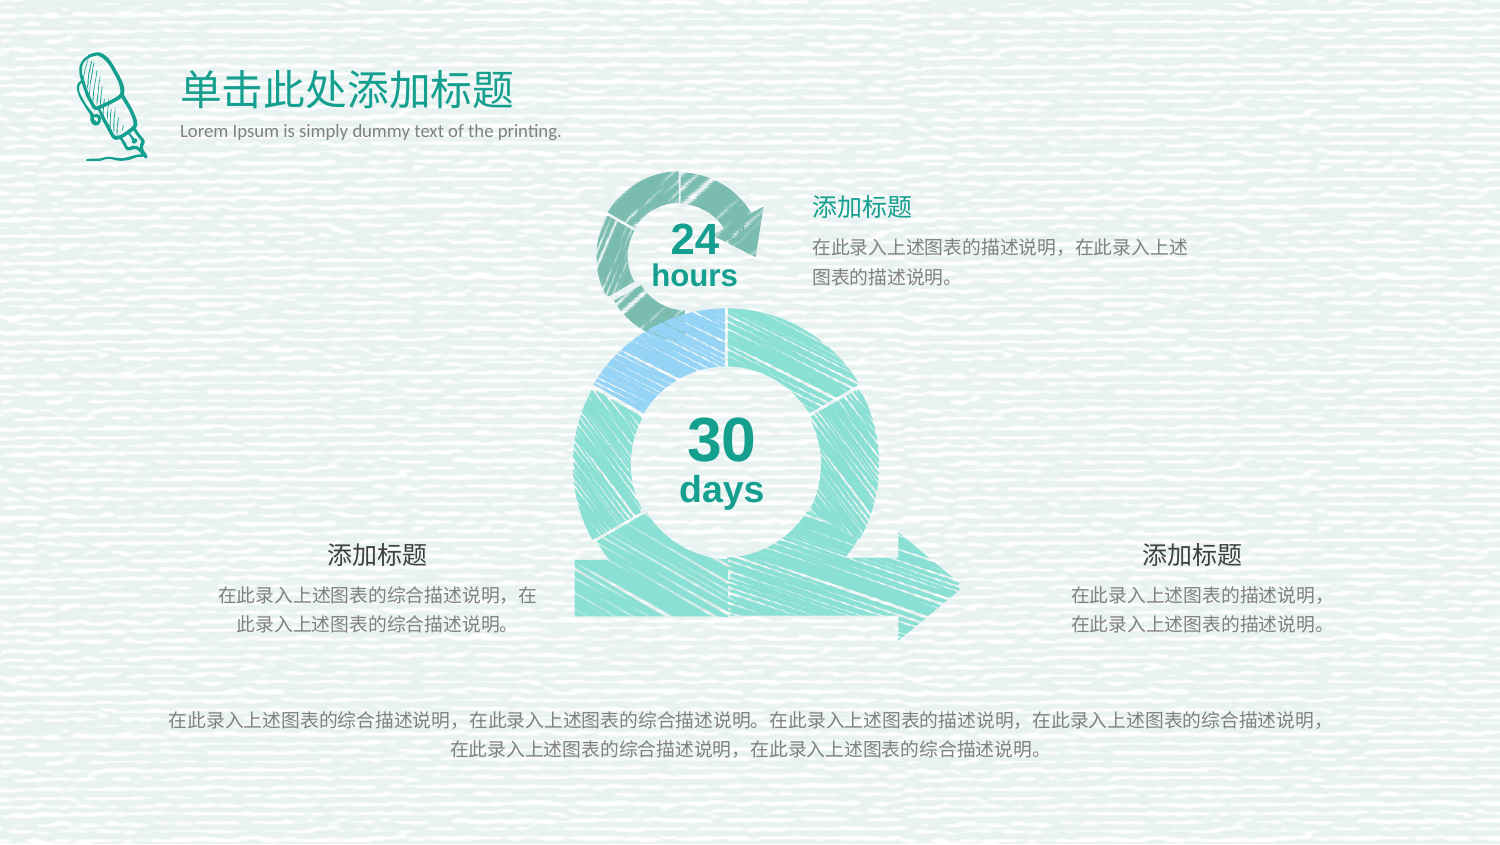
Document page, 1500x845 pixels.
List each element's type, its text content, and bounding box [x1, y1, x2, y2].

text_box 在此录入上述图表的描述说明，在此录入上述图表的描述说明。 [1050, 571, 1335, 642]
text_box [572, 388, 643, 541]
text_box 在此录入上述图表的综合描述说明，在此录入上述图表的综合描述说明。在此录入上述图表的描述说明，在此录入上述图表的综合描述说明，在此录入上述图表的综合描述说明，在此录入上述图表的综合描述说明。 [152, 696, 1348, 766]
text_box [808, 388, 880, 541]
text_box [574, 512, 729, 618]
text_box 在此录入上述图表的描述说明，在此录入上述图表的描述说明。 [801, 223, 1199, 294]
text_box 添加标题 [316, 533, 439, 571]
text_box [74, 51, 149, 162]
text_box [727, 308, 860, 414]
text_box [593, 308, 725, 414]
text_box [596, 215, 635, 298]
text_box [680, 172, 764, 258]
text_box [613, 285, 685, 331]
text_box [726, 510, 964, 641]
text_box [607, 171, 679, 229]
text_box 添加标题 [801, 186, 925, 223]
text_box 添加标题 [1131, 533, 1255, 571]
text_box 在此录入上述图表的综合描述说明，在此录入上述图表的综合描述说明。 [206, 571, 549, 642]
text_box 24 hours [640, 215, 750, 299]
text_box 30 days [667, 408, 776, 516]
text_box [165, 55, 827, 150]
